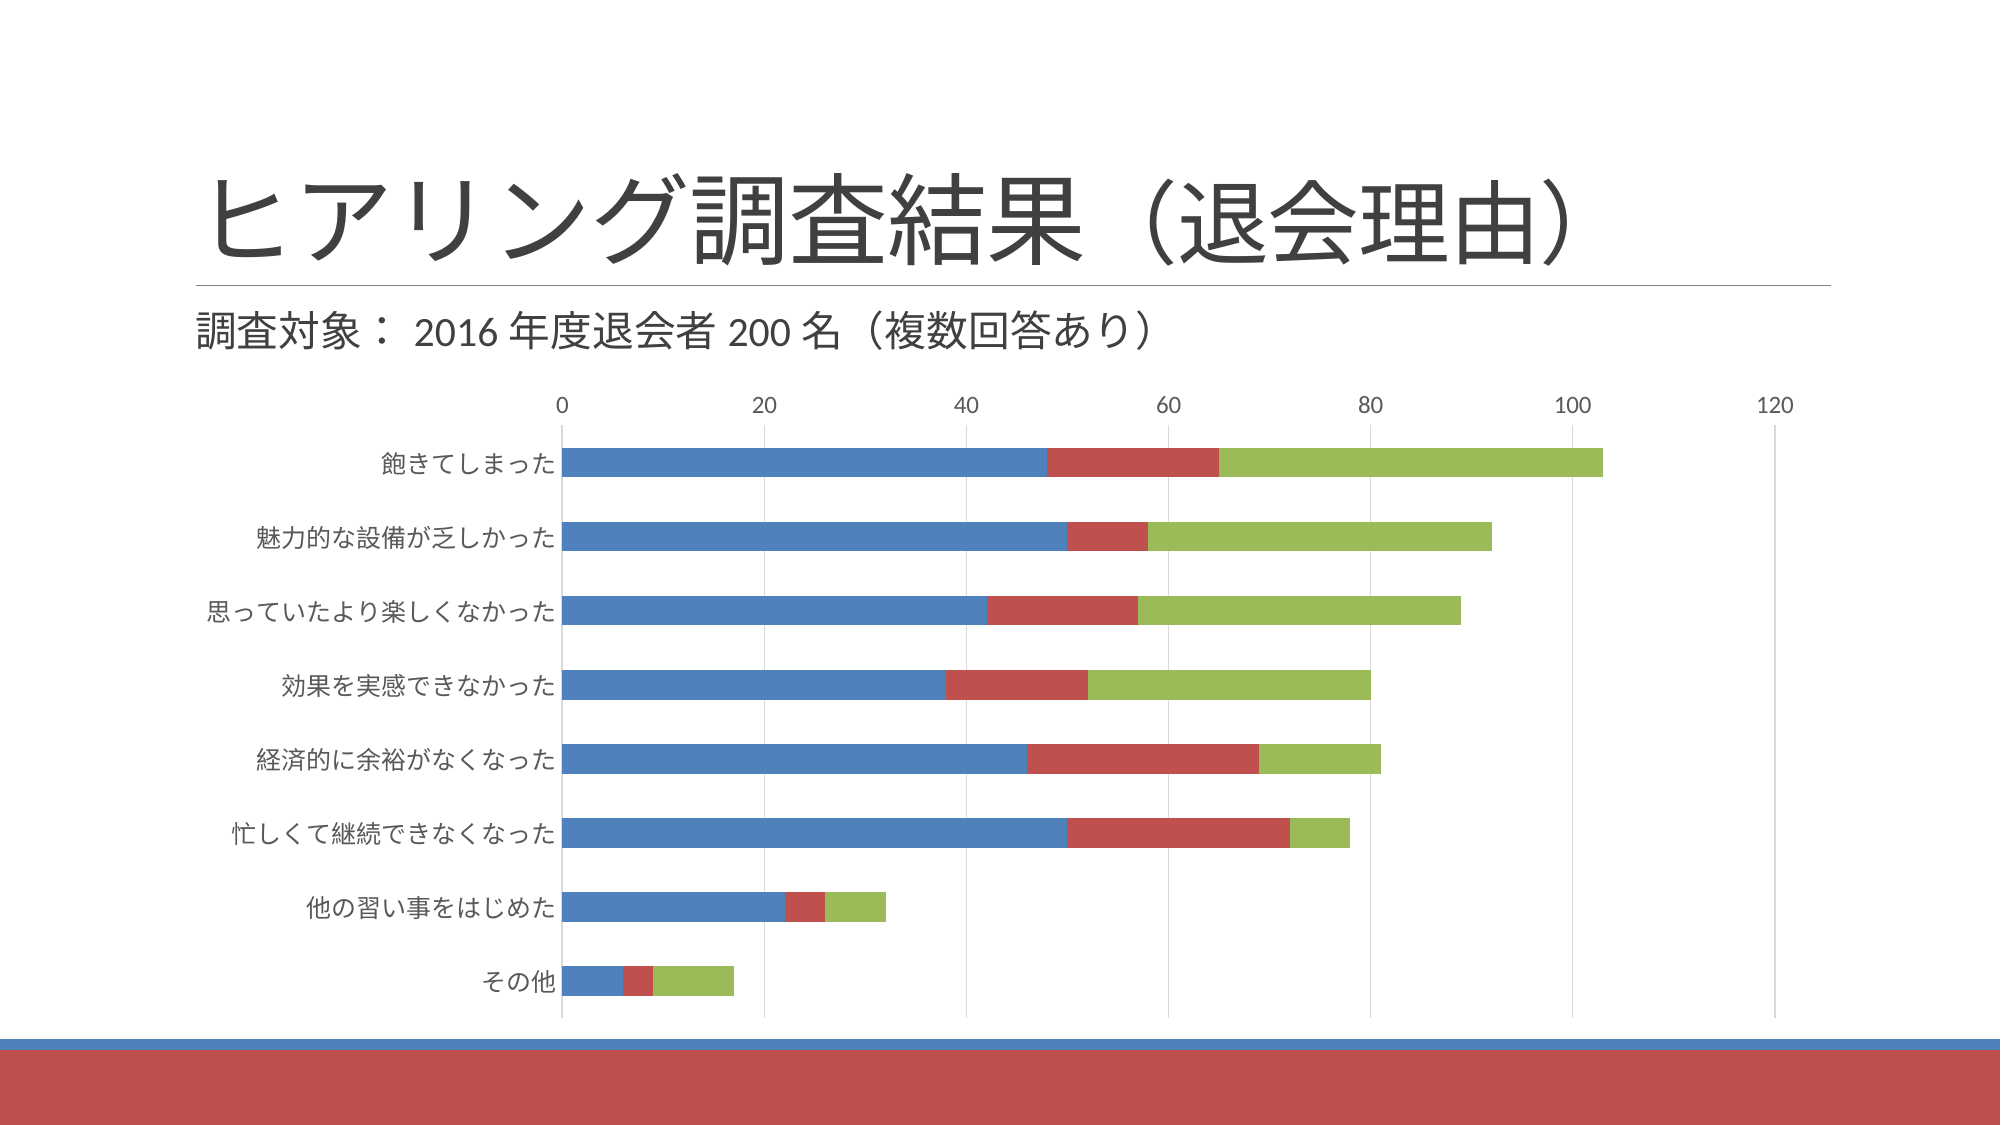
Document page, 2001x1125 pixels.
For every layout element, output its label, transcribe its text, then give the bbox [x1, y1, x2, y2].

chart [172, 380, 1828, 1032]
title ヒアリング調査結果（退会理由） [180, 47, 1830, 285]
list 調査対象：2016年度退会者200名（複数回答あり） [180, 302, 1830, 379]
